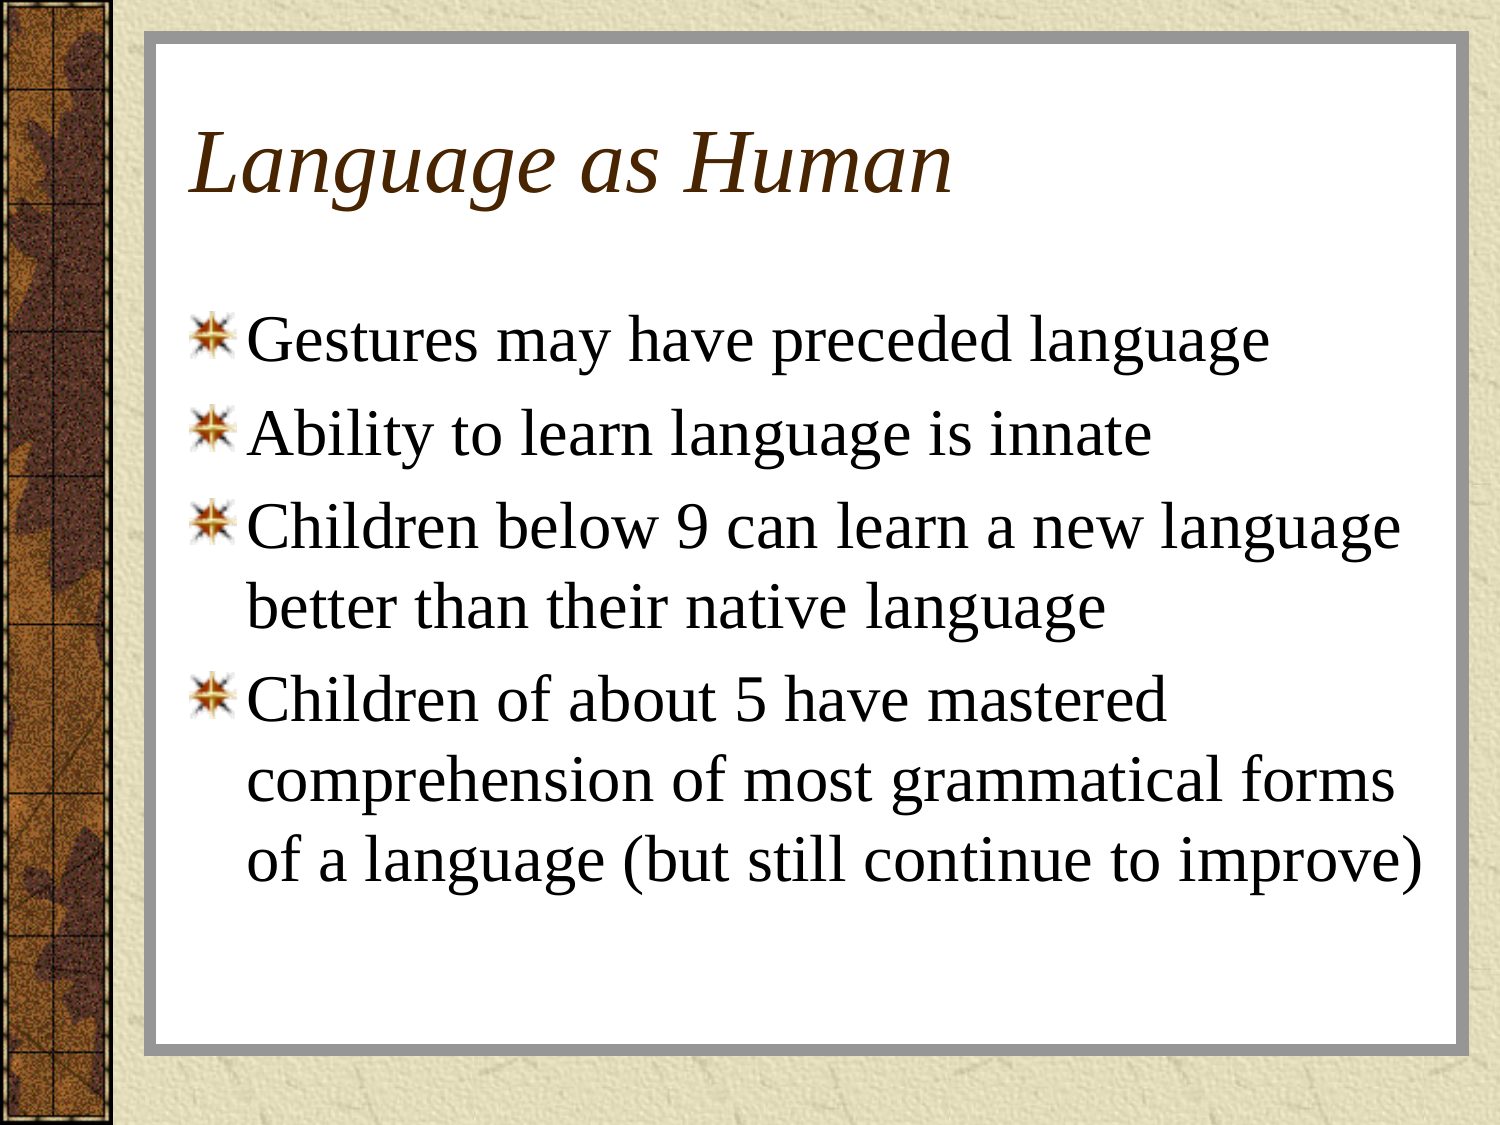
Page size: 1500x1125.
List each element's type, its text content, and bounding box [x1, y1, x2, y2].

picture [0, 0, 1500, 1125]
list Gestures may have preceded language Ability to learn language is innate Children below 9 can learn a new language better than their native language Children of about 5 have mastered comprehension of most grammatical forms of a language (but still continue to improve) [174, 287, 1450, 963]
title Language as Human [174, 62, 1450, 250]
